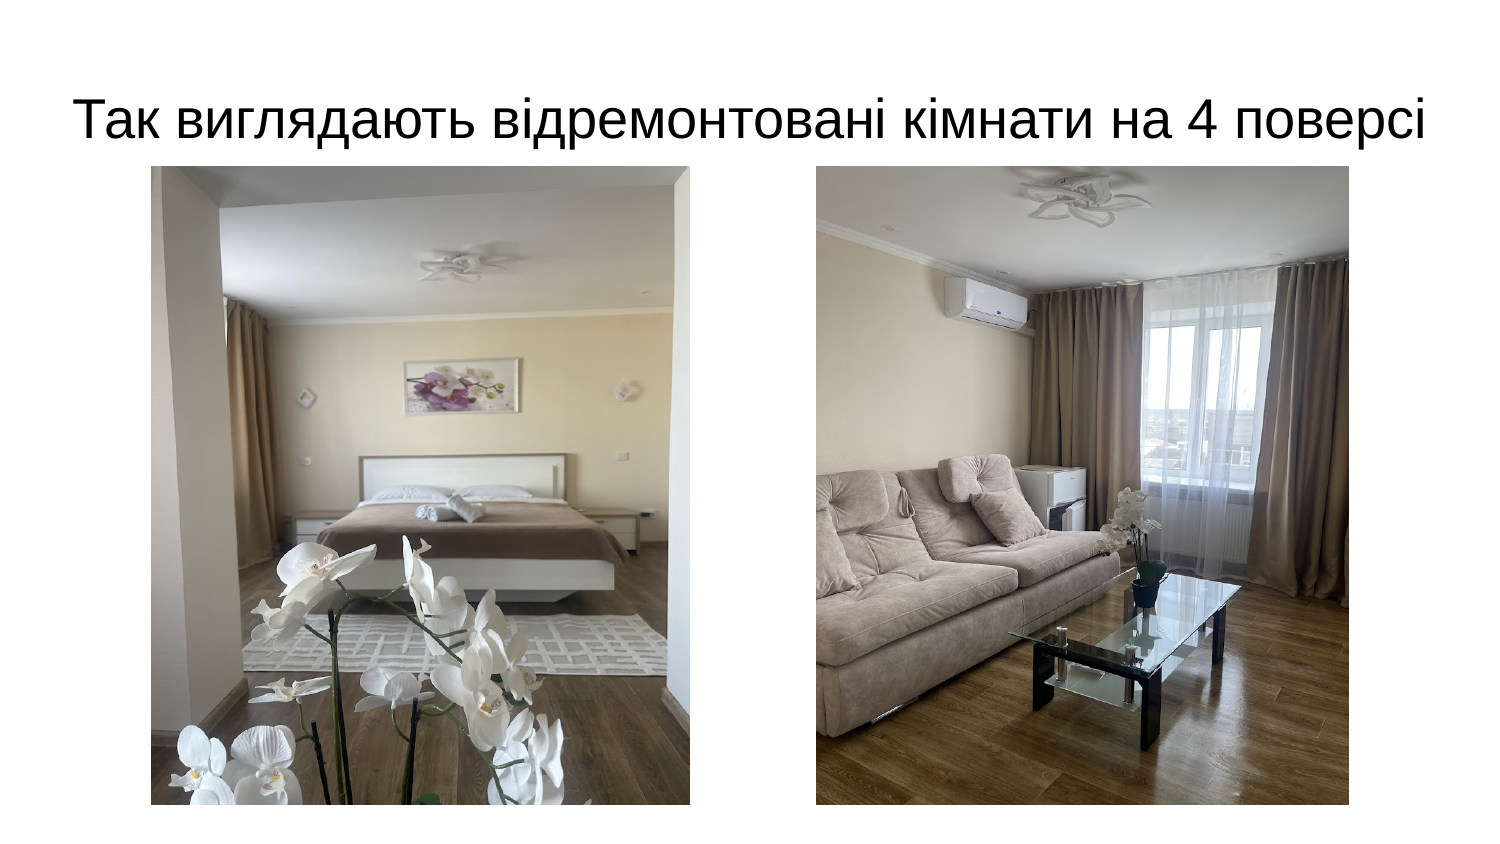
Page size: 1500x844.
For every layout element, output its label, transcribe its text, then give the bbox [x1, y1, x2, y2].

title Так виглядають відремонтовані кімнати на 4 поверсі [51, 72, 1449, 167]
picture [150, 166, 690, 806]
picture [816, 166, 1350, 806]
